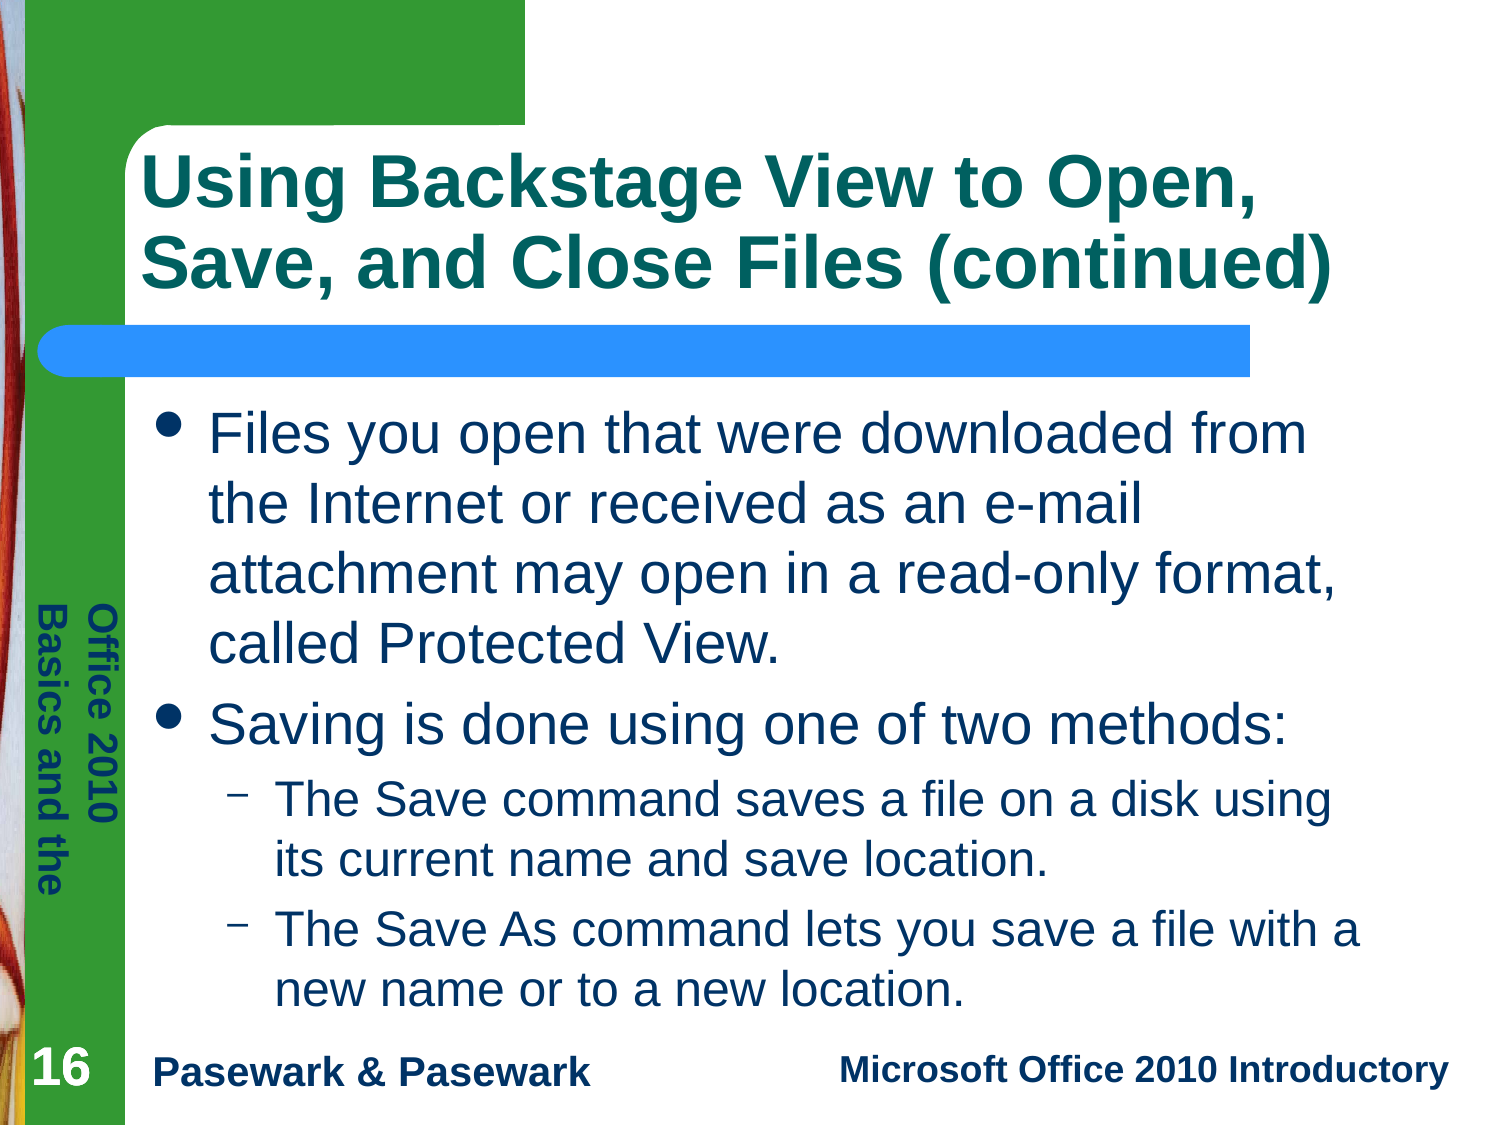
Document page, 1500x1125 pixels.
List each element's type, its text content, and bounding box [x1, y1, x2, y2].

text_box 16 [13, 1023, 111, 1105]
title Using Backstage View to Open, Save, and Close Files (continued) [124, 124, 1426, 313]
picture [0, 0, 25, 1125]
list Files you open that were downloaded from the Internet or received as an e-mail attachment may open in a read-only format, called Protected View. Saving is done using one of two methods: The Save command saves a file on a disk using its current name and save location. The Save As command lets you save a file with a new name or to a new location. [137, 387, 1400, 1076]
